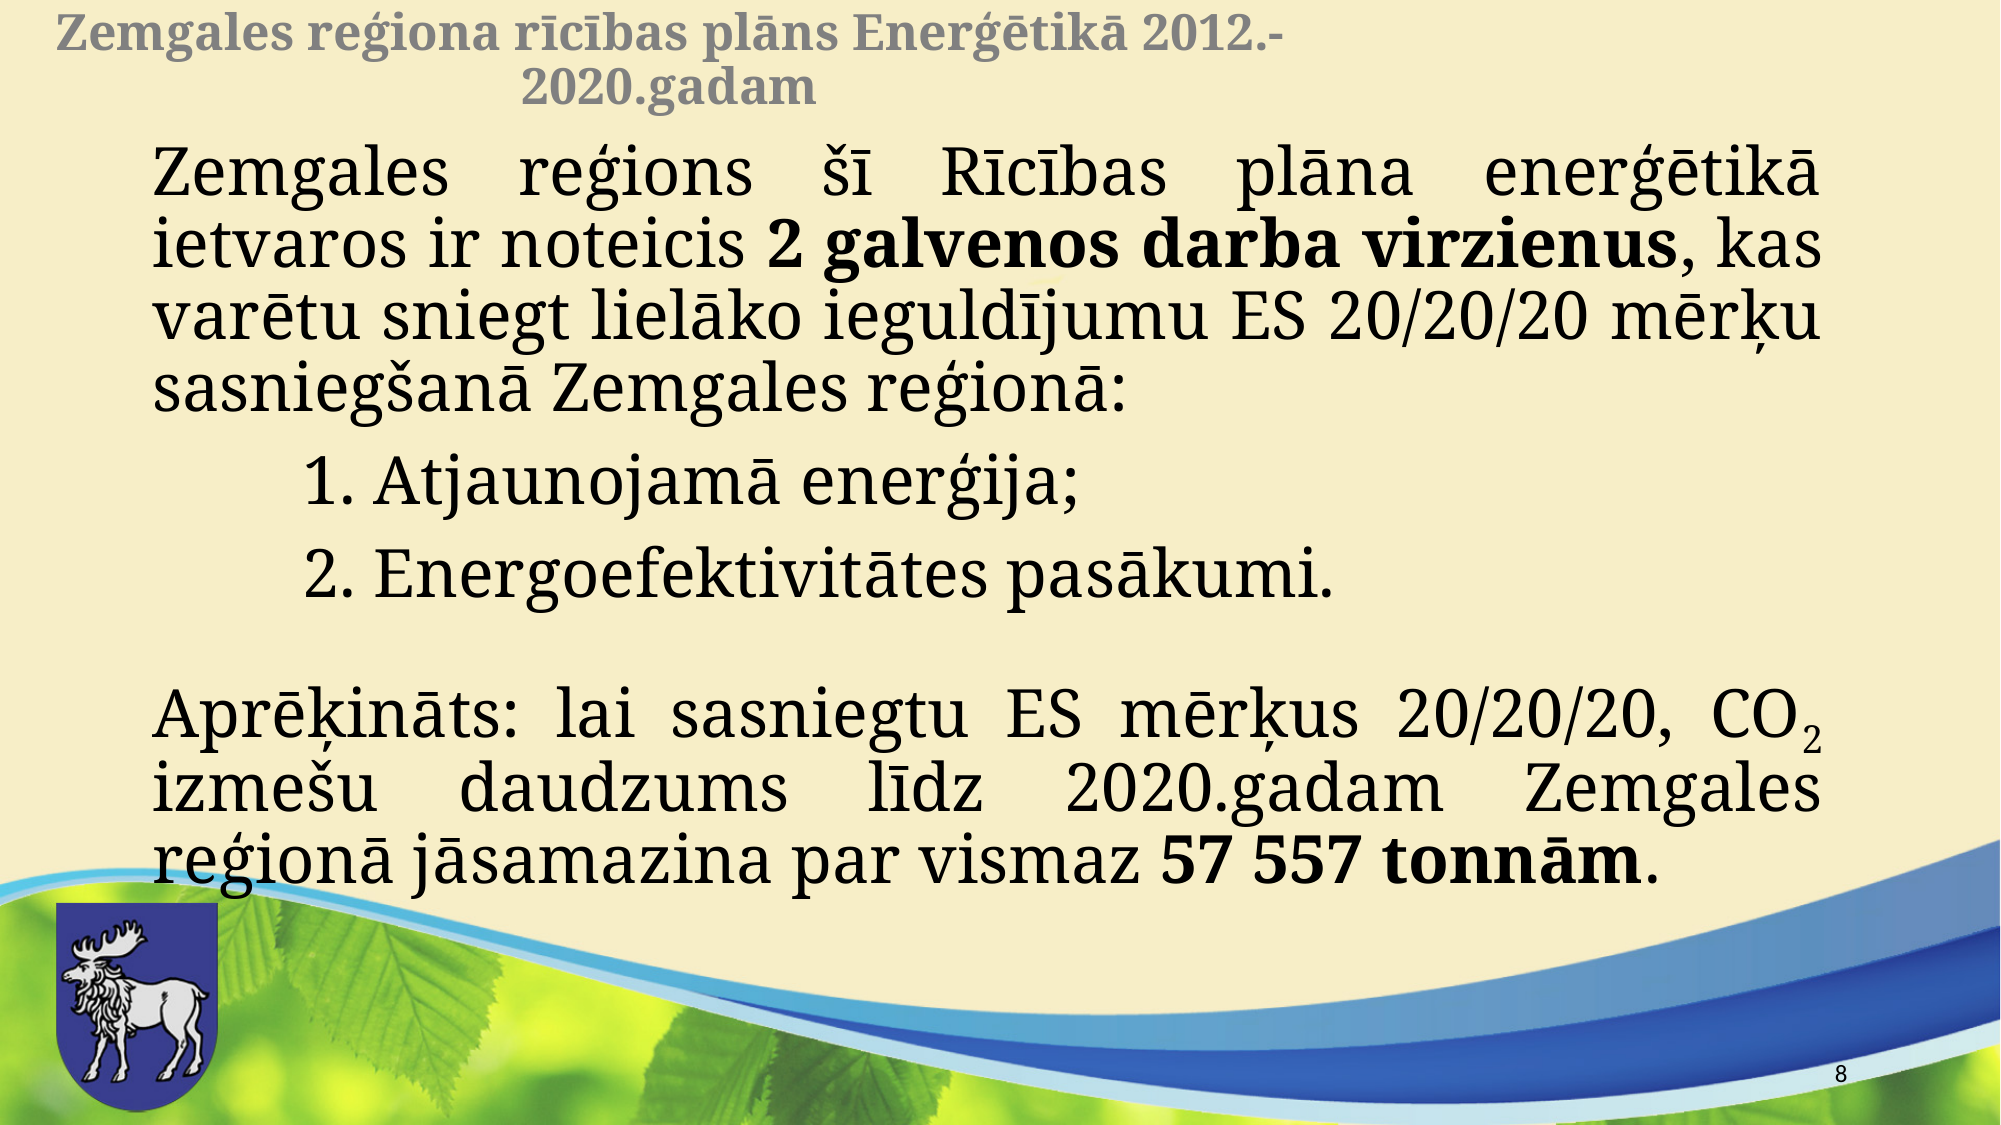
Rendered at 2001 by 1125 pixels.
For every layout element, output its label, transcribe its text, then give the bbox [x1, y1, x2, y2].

title Zemgales reģiona rīcības plāns Enerģētikā 2012.-2020.gadam [0, 0, 1341, 123]
list Zemgales reģions šī Rīcības plāna enerģētikā ietvaros ir noteicis 2 galvenos darba virzienus, kas varētu sniegt lielāko ieguldījumu ES 20/20/20 mērķu sasniegšanā Zemgales reģionā: 1. Atjaunojamā enerģija; 2. Energoefektivitātes pasākumi. Aprēķināts: lai sasniegtu ES mērķus 20/20/20, CO2 izmešu daudzums līdz 2020.gadam Zemgales reģionā jāsamazina par vismaz 57 557 tonnām. [137, 130, 1839, 1014]
picture [0, 0, 2001, 1125]
slide_number 8 [1412, 1042, 1863, 1103]
